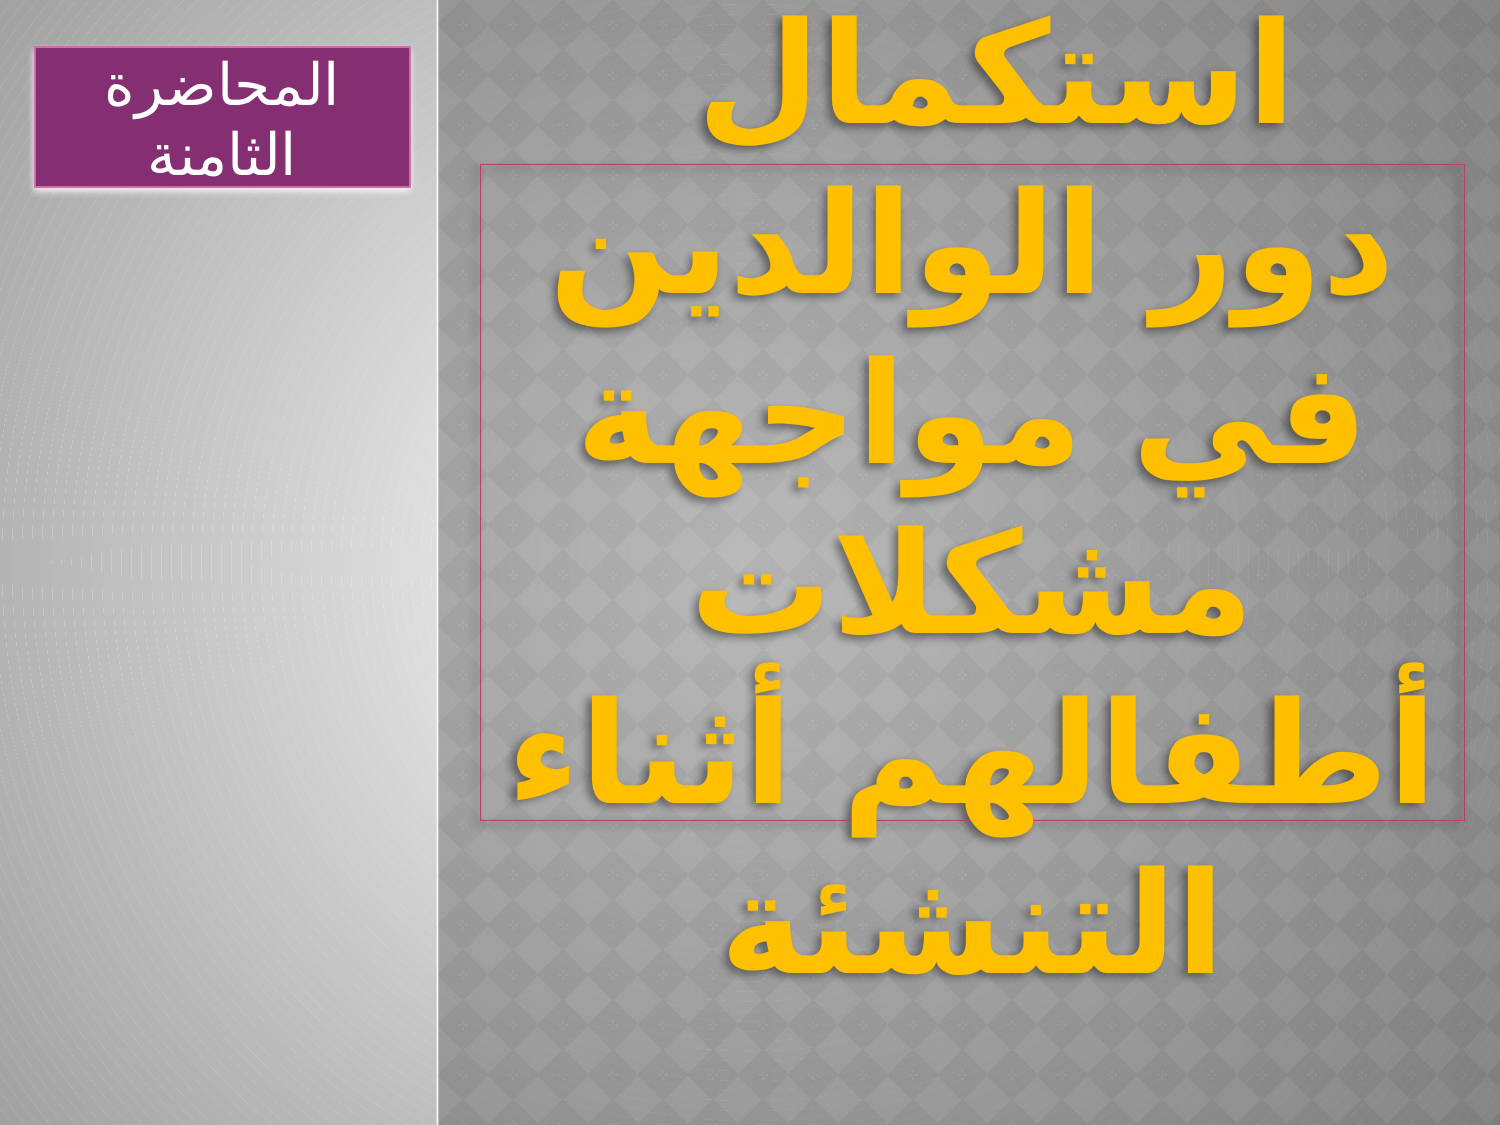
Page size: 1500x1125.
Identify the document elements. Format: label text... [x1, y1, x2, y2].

title استكمال دور الوالدين في مواجهة مشكلات أطفالهم أثناء التنشئة [480, 164, 1465, 821]
text_box المحاضرة الثامنة [34, 46, 411, 188]
